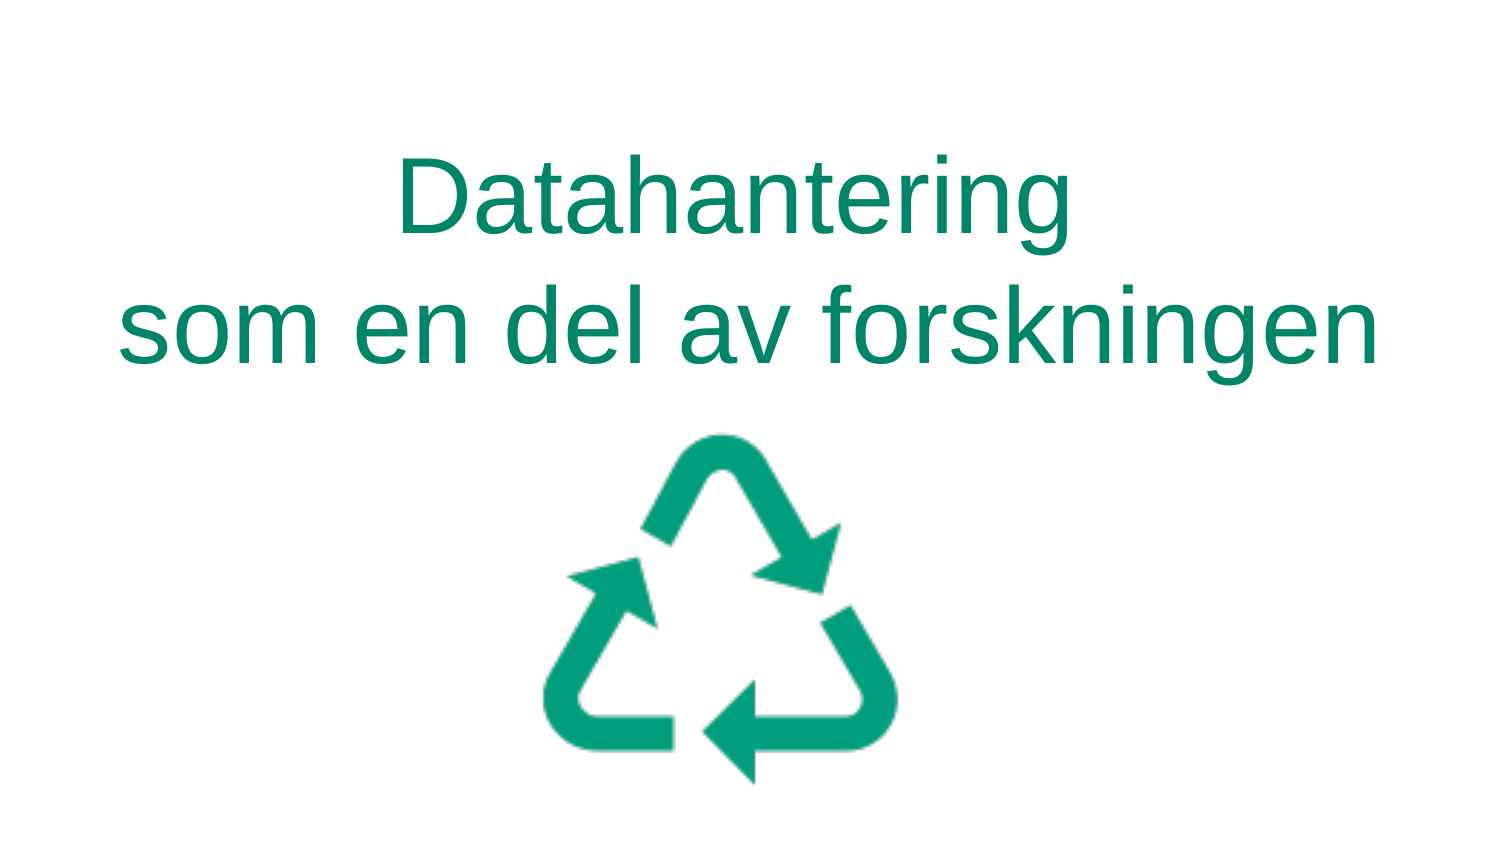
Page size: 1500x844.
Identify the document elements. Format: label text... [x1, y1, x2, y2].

title Datahantering som en del av forskningen [51, 63, 1449, 401]
picture [515, 405, 927, 816]
